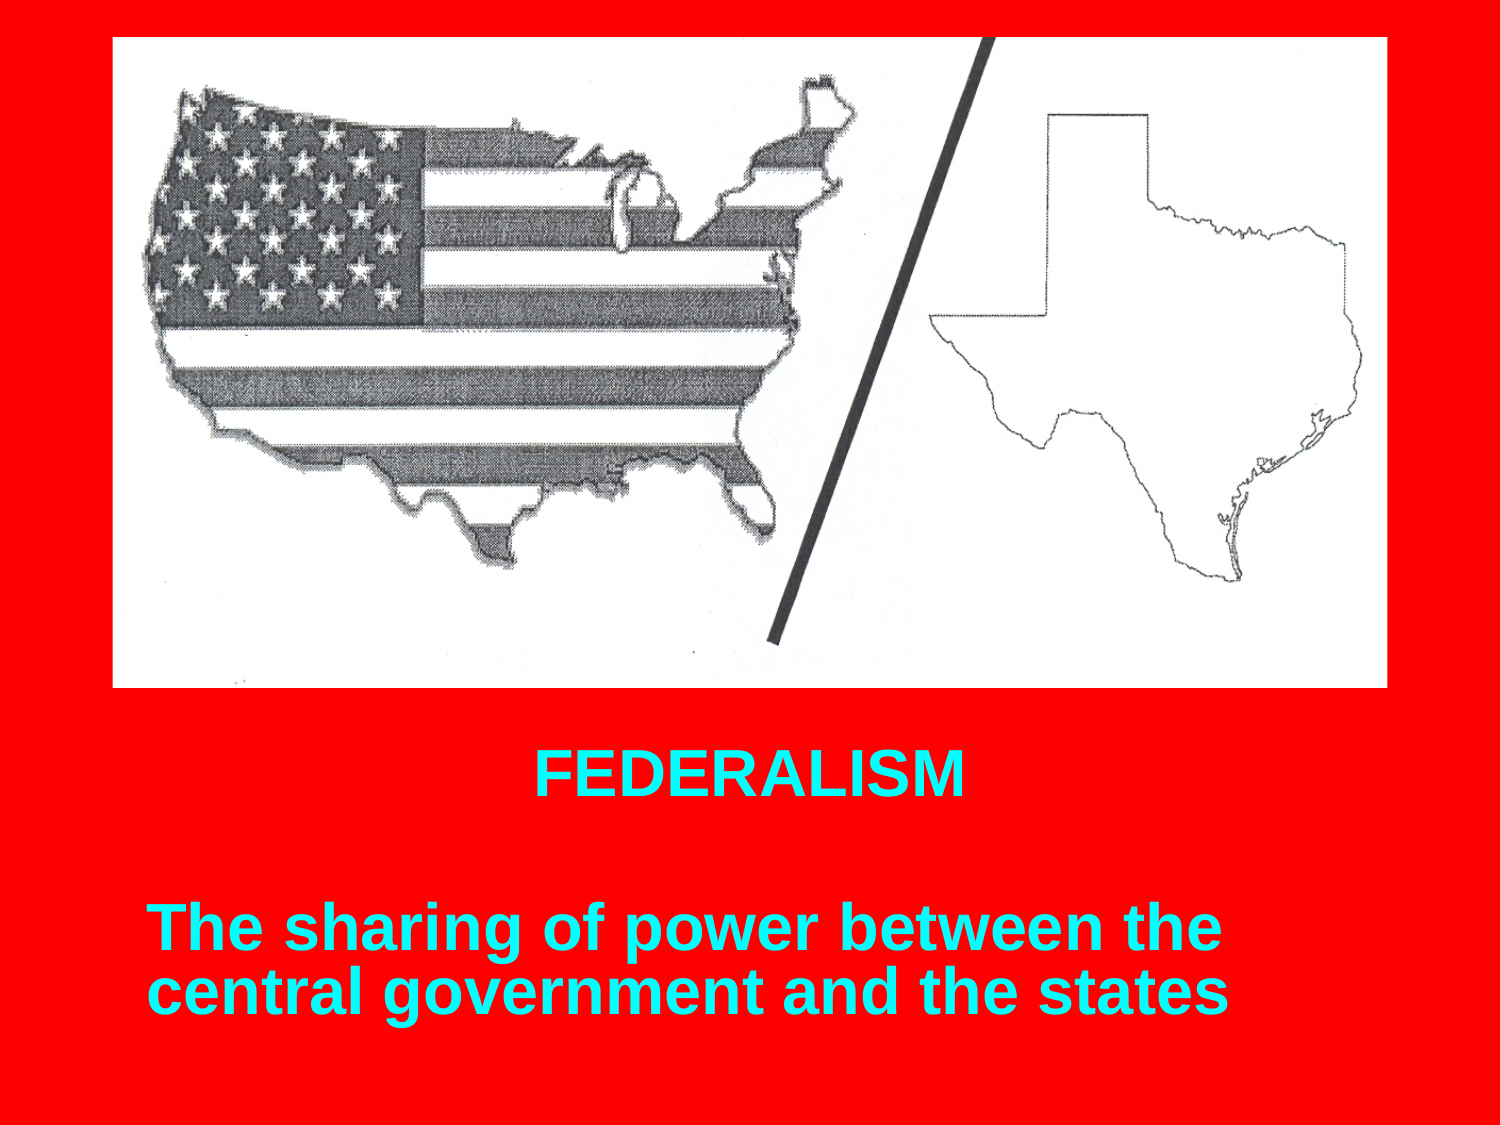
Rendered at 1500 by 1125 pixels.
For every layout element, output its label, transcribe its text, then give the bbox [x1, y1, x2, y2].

picture [112, 37, 1388, 688]
subtitle FEDERALISM The sharing of power between the central government and the states [131, 737, 1369, 1063]
